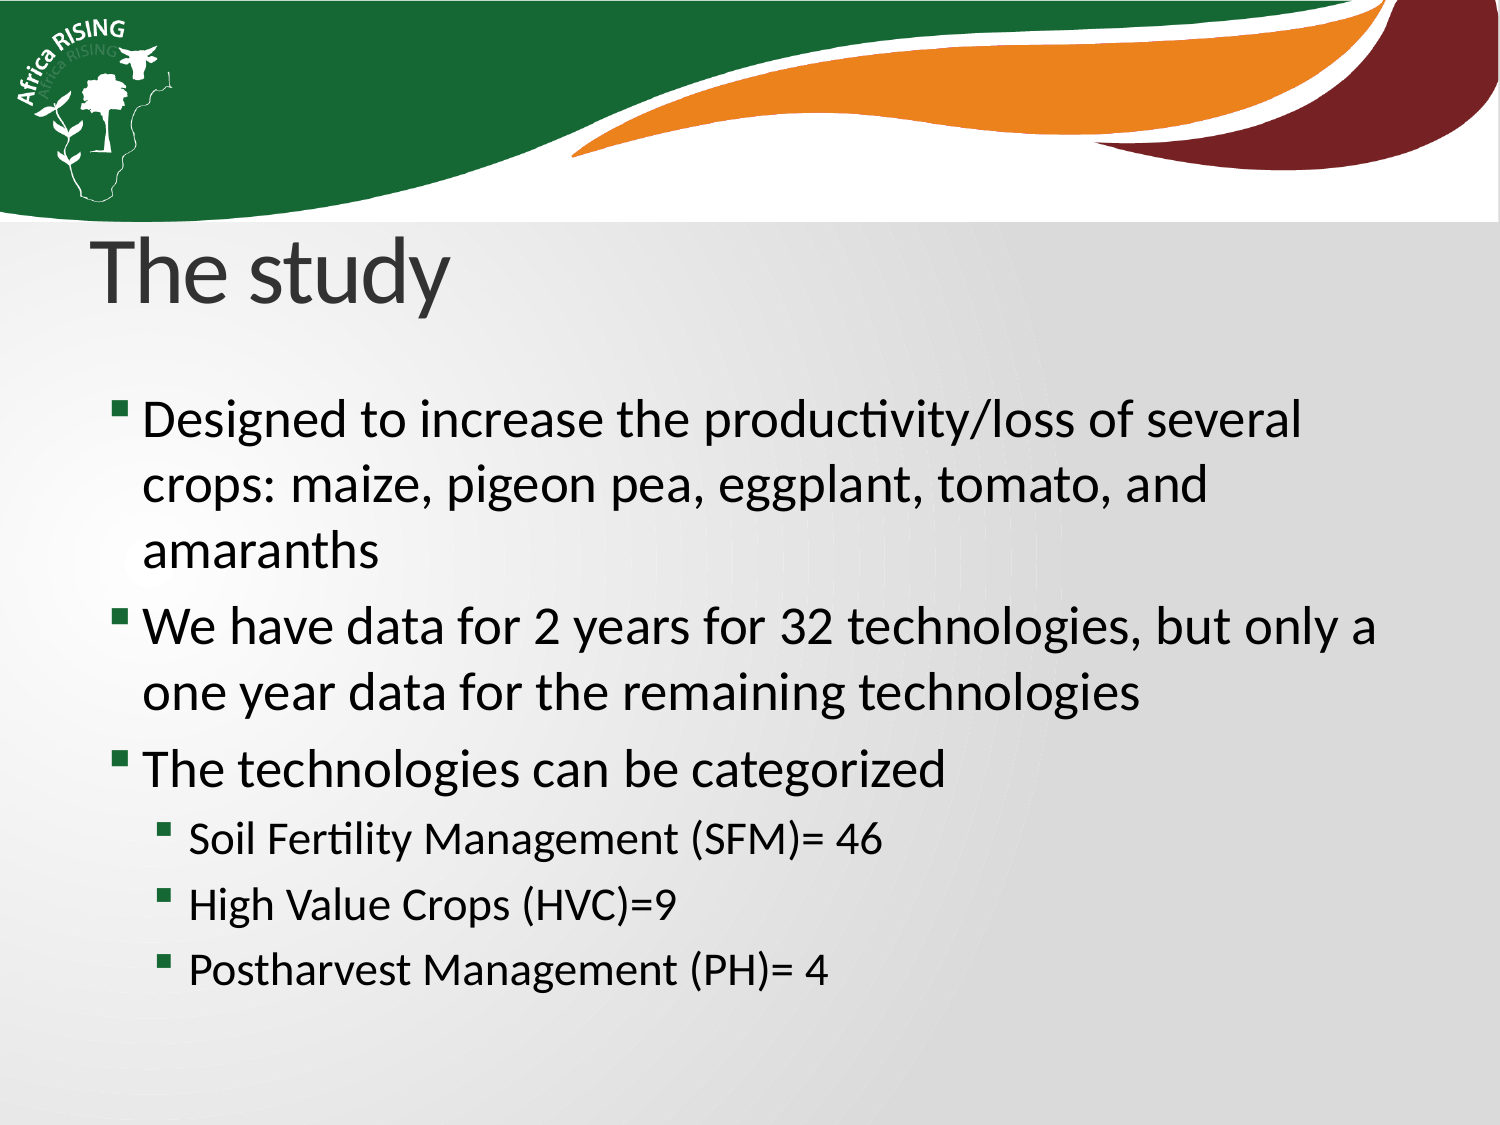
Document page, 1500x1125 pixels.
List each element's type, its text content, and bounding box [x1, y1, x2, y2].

picture [0, 0, 1499, 222]
list Designed to increase the productivity/loss of several crops: maize, pigeon pea, eggplant, tomato, and amaranths We have data for 2 years for 32 technologies, but only a one year data for the remaining technologies The technologies can be categorized Soil Fertility Management (SFM)= 46 High Value Crops (HVC)=9 Postharvest Management (PH)= 4 [75, 375, 1425, 1005]
title The study [75, 200, 1425, 375]
